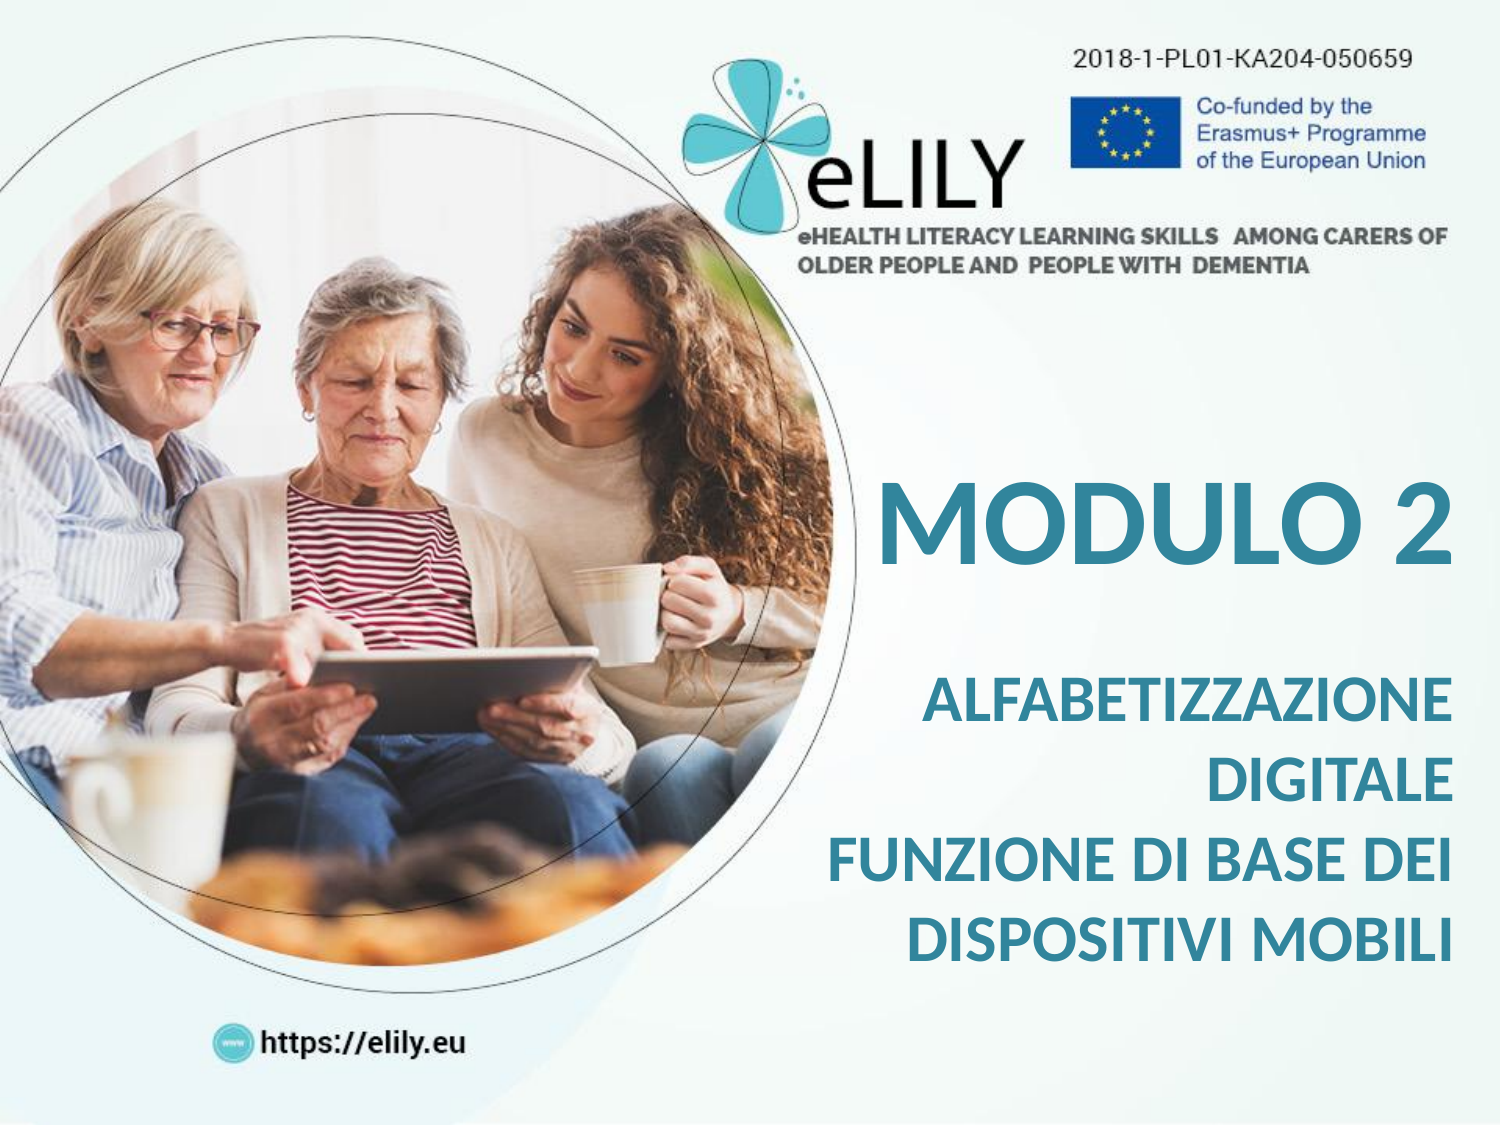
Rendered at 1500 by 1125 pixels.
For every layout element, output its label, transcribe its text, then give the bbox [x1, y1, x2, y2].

text_box MODULO 2 [859, 432, 1471, 598]
text_box ALFABETIZZAZIONE DIGITALE Funzione di base dei dispositivi mobili [719, 567, 1470, 982]
picture [0, 0, 1500, 1125]
